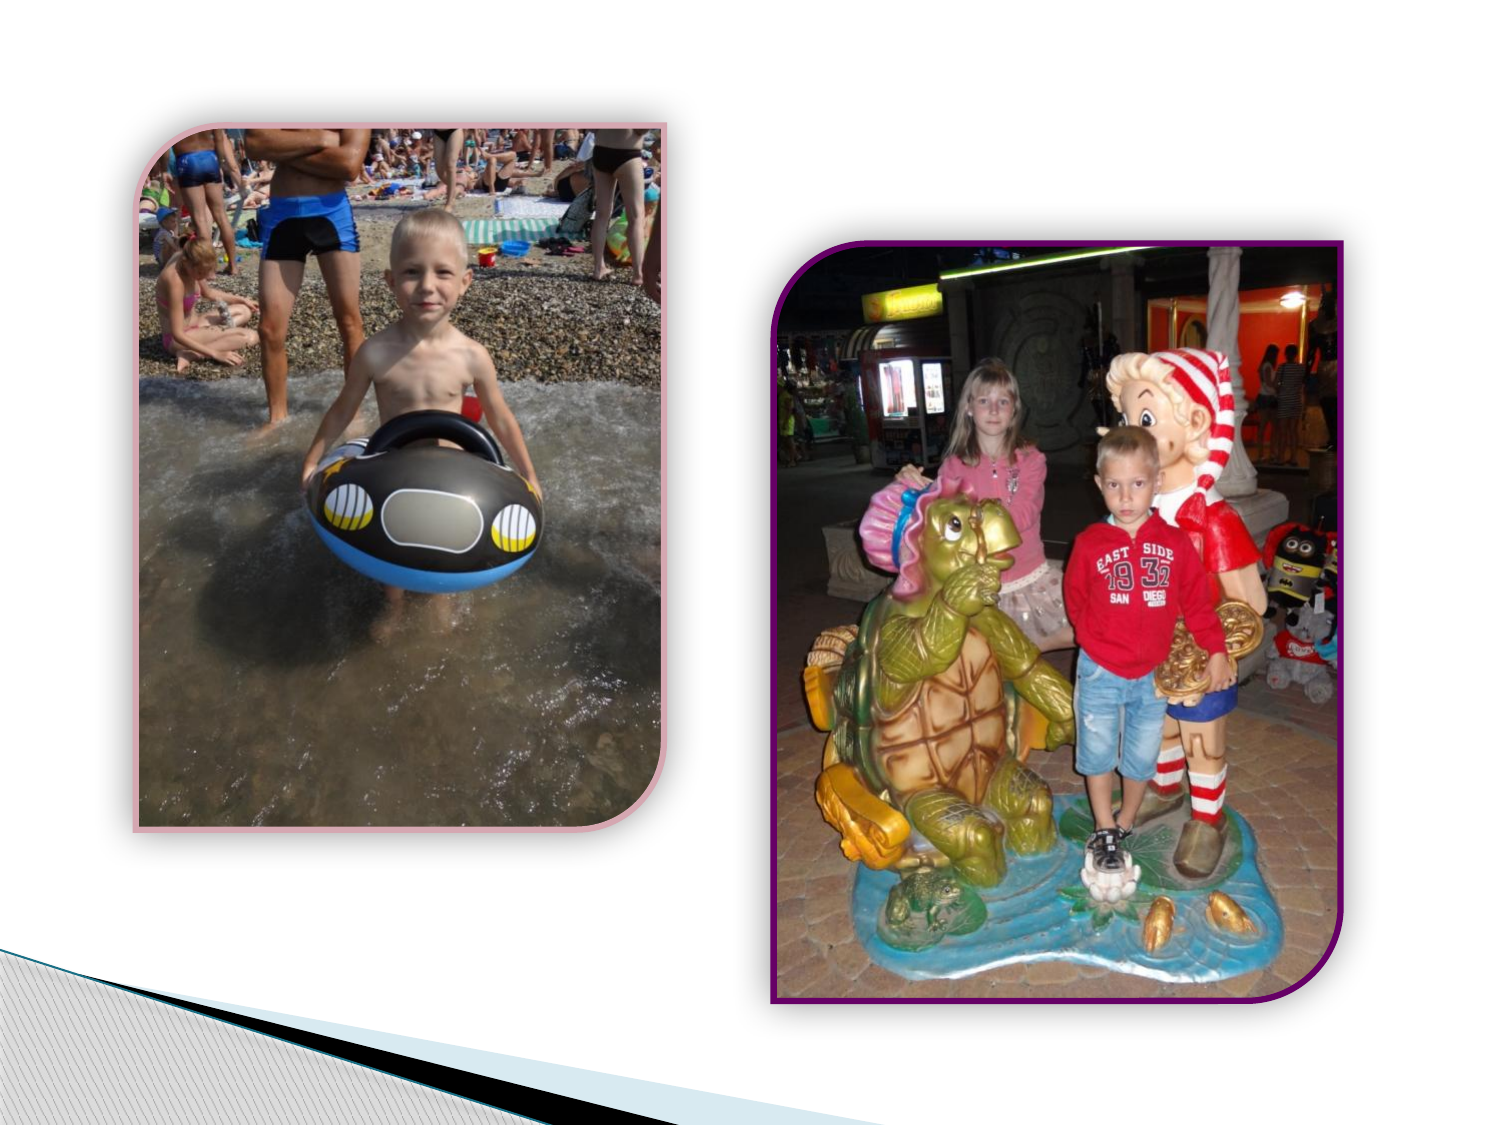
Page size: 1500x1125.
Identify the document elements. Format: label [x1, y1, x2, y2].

picture [773, 243, 1341, 1002]
picture [135, 125, 665, 830]
